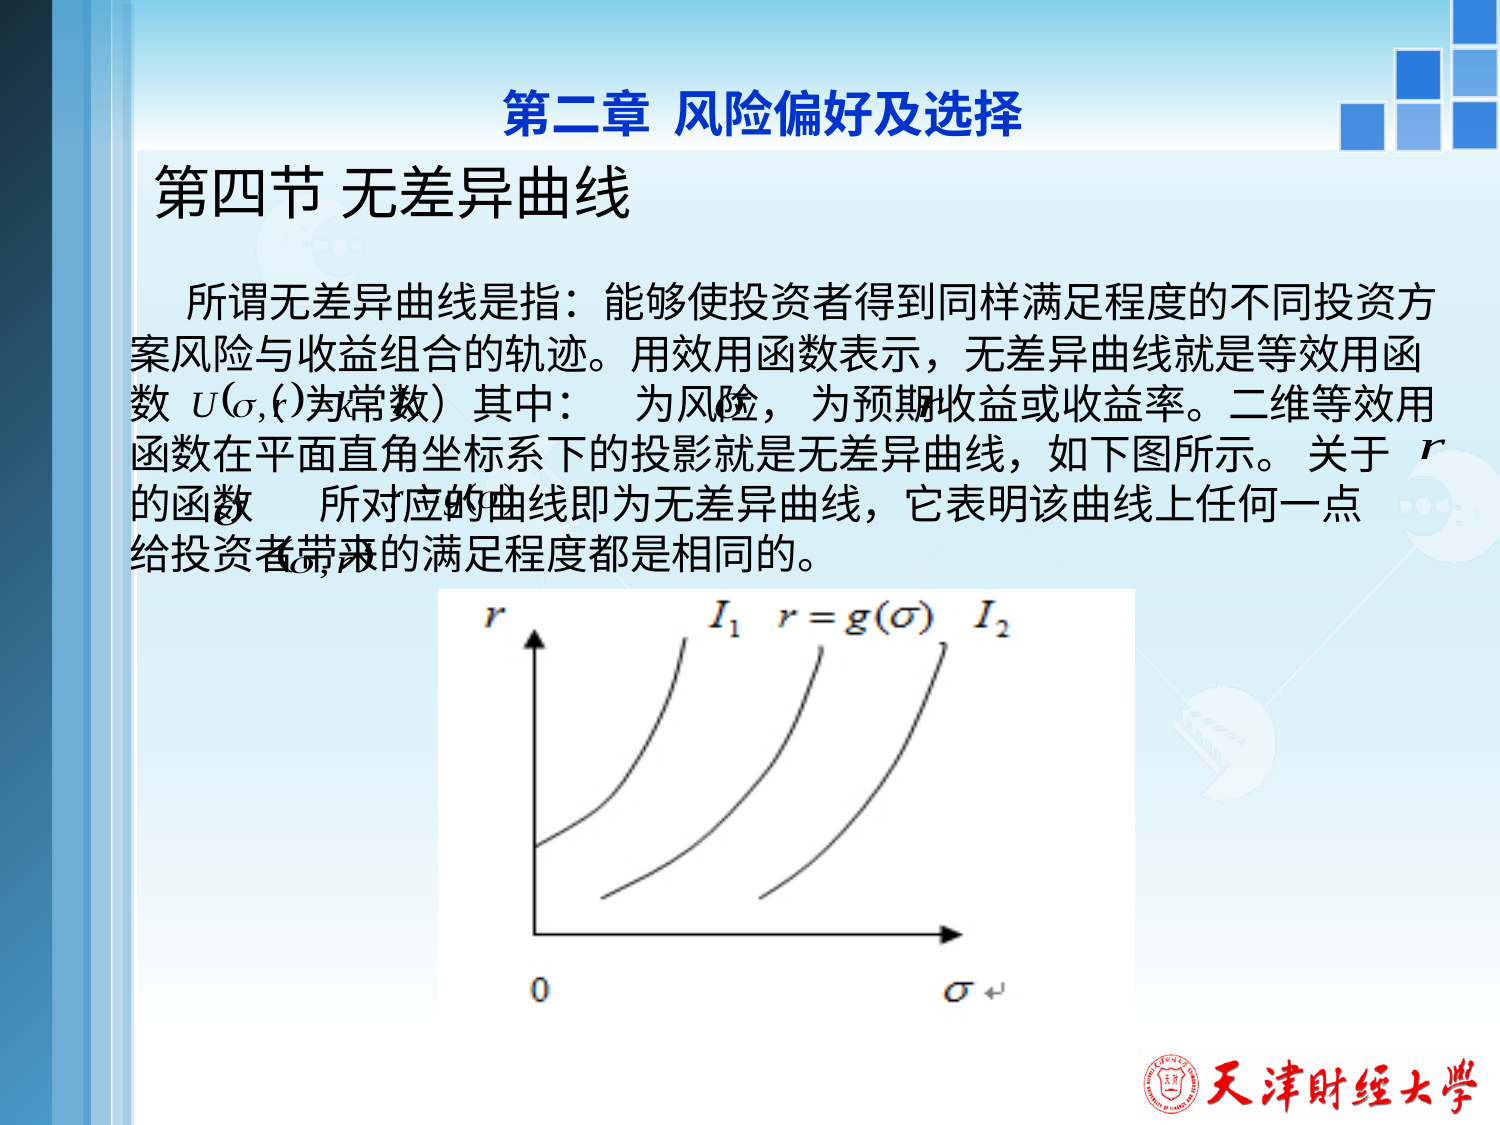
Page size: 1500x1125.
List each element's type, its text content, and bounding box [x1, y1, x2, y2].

text_box 所谓无差异曲线是指：能够使投资者得到同样满足程度的不同投资方案风险与收益组合的轨迹。用效用函数表示，无差异曲线就是等效用函数 （ 为常数）其中： 为风险， 为预期收益或收益率。二维等效用函数在平面直角坐标系下的投影就是无差异曲线，如下图所示。 关于 的函数 所对应的曲线即为无差异曲线，它表明该曲线上任何一点 给投资者带来的满足程度都是相同的。 [114, 260, 1459, 727]
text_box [187, 380, 363, 434]
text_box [1407, 432, 1460, 468]
text_box 第二章 风险偏好及选择 [137, 74, 1388, 150]
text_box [906, 389, 959, 425]
title 第四节 无差异曲线 [137, 150, 1125, 232]
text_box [205, 489, 259, 540]
picture [132, 150, 1500, 1027]
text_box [384, 378, 433, 427]
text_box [270, 538, 376, 588]
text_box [383, 475, 521, 525]
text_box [707, 382, 761, 432]
picture [1131, 1049, 1500, 1119]
